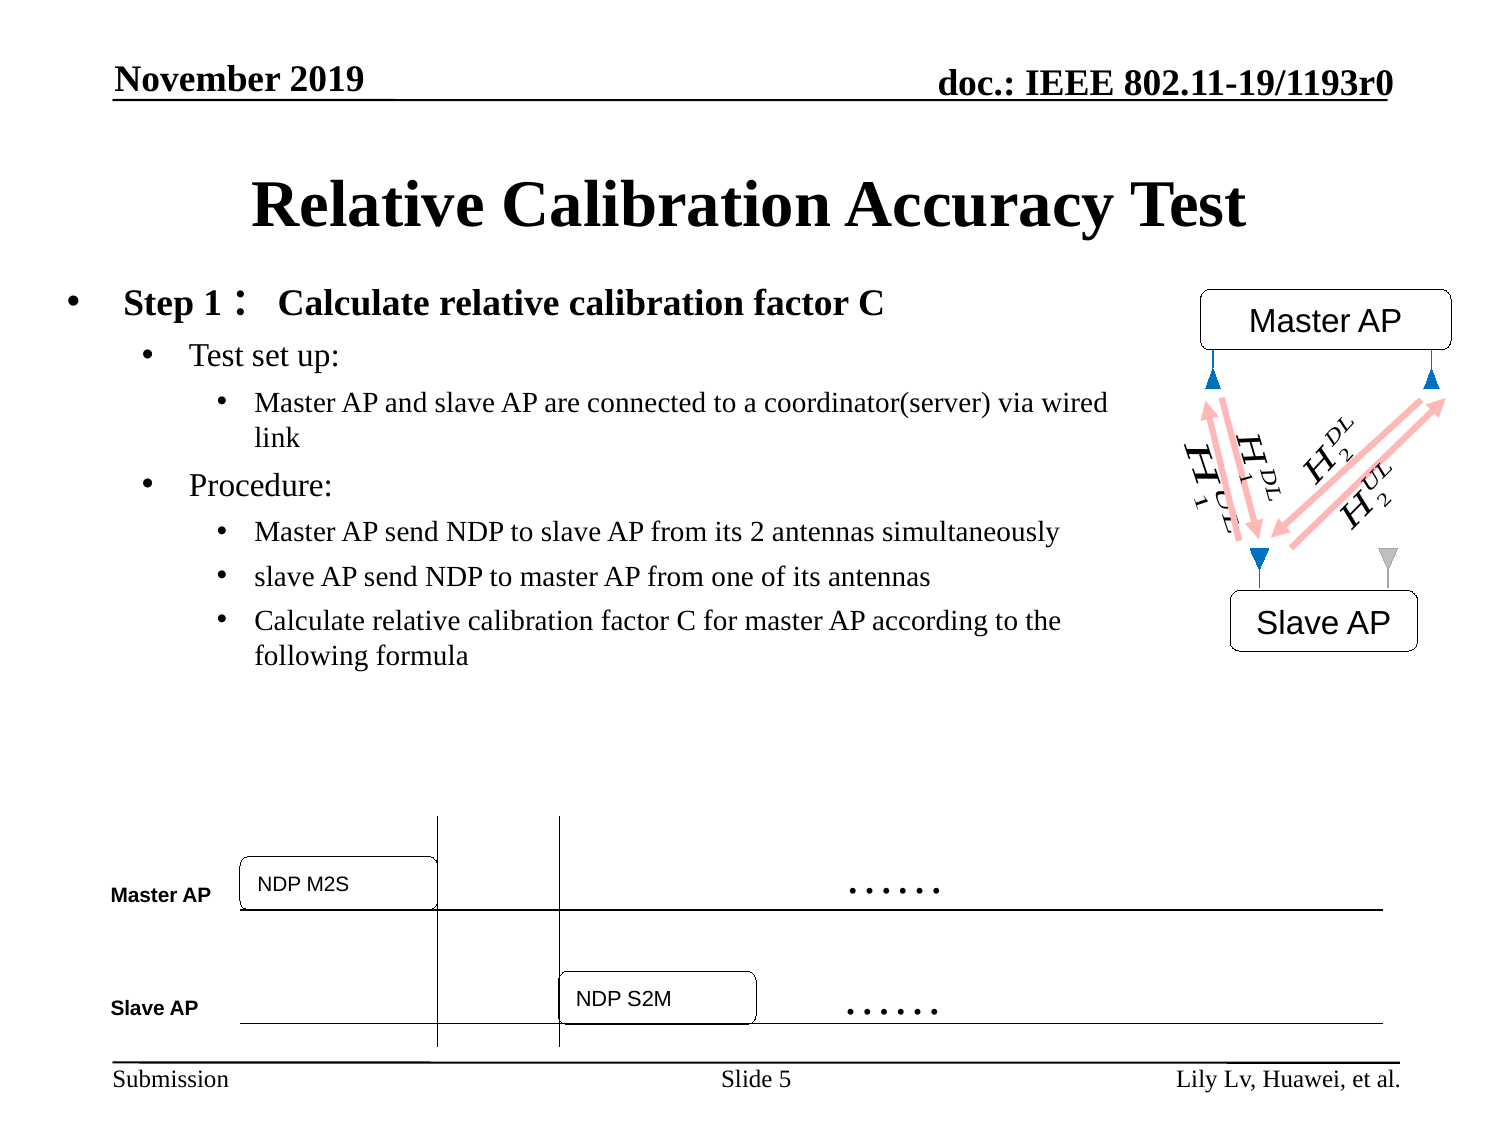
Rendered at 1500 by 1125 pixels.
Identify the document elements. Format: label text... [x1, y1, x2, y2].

footer Lily Lv, Huawei, et al. [902, 1061, 1402, 1093]
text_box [95, 815, 1383, 1047]
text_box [1186, 288, 1452, 652]
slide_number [114, 54, 493, 100]
slide_number Slide 5 [712, 1061, 800, 1123]
title Relative Calibration Accuracy Test [112, 112, 1388, 288]
